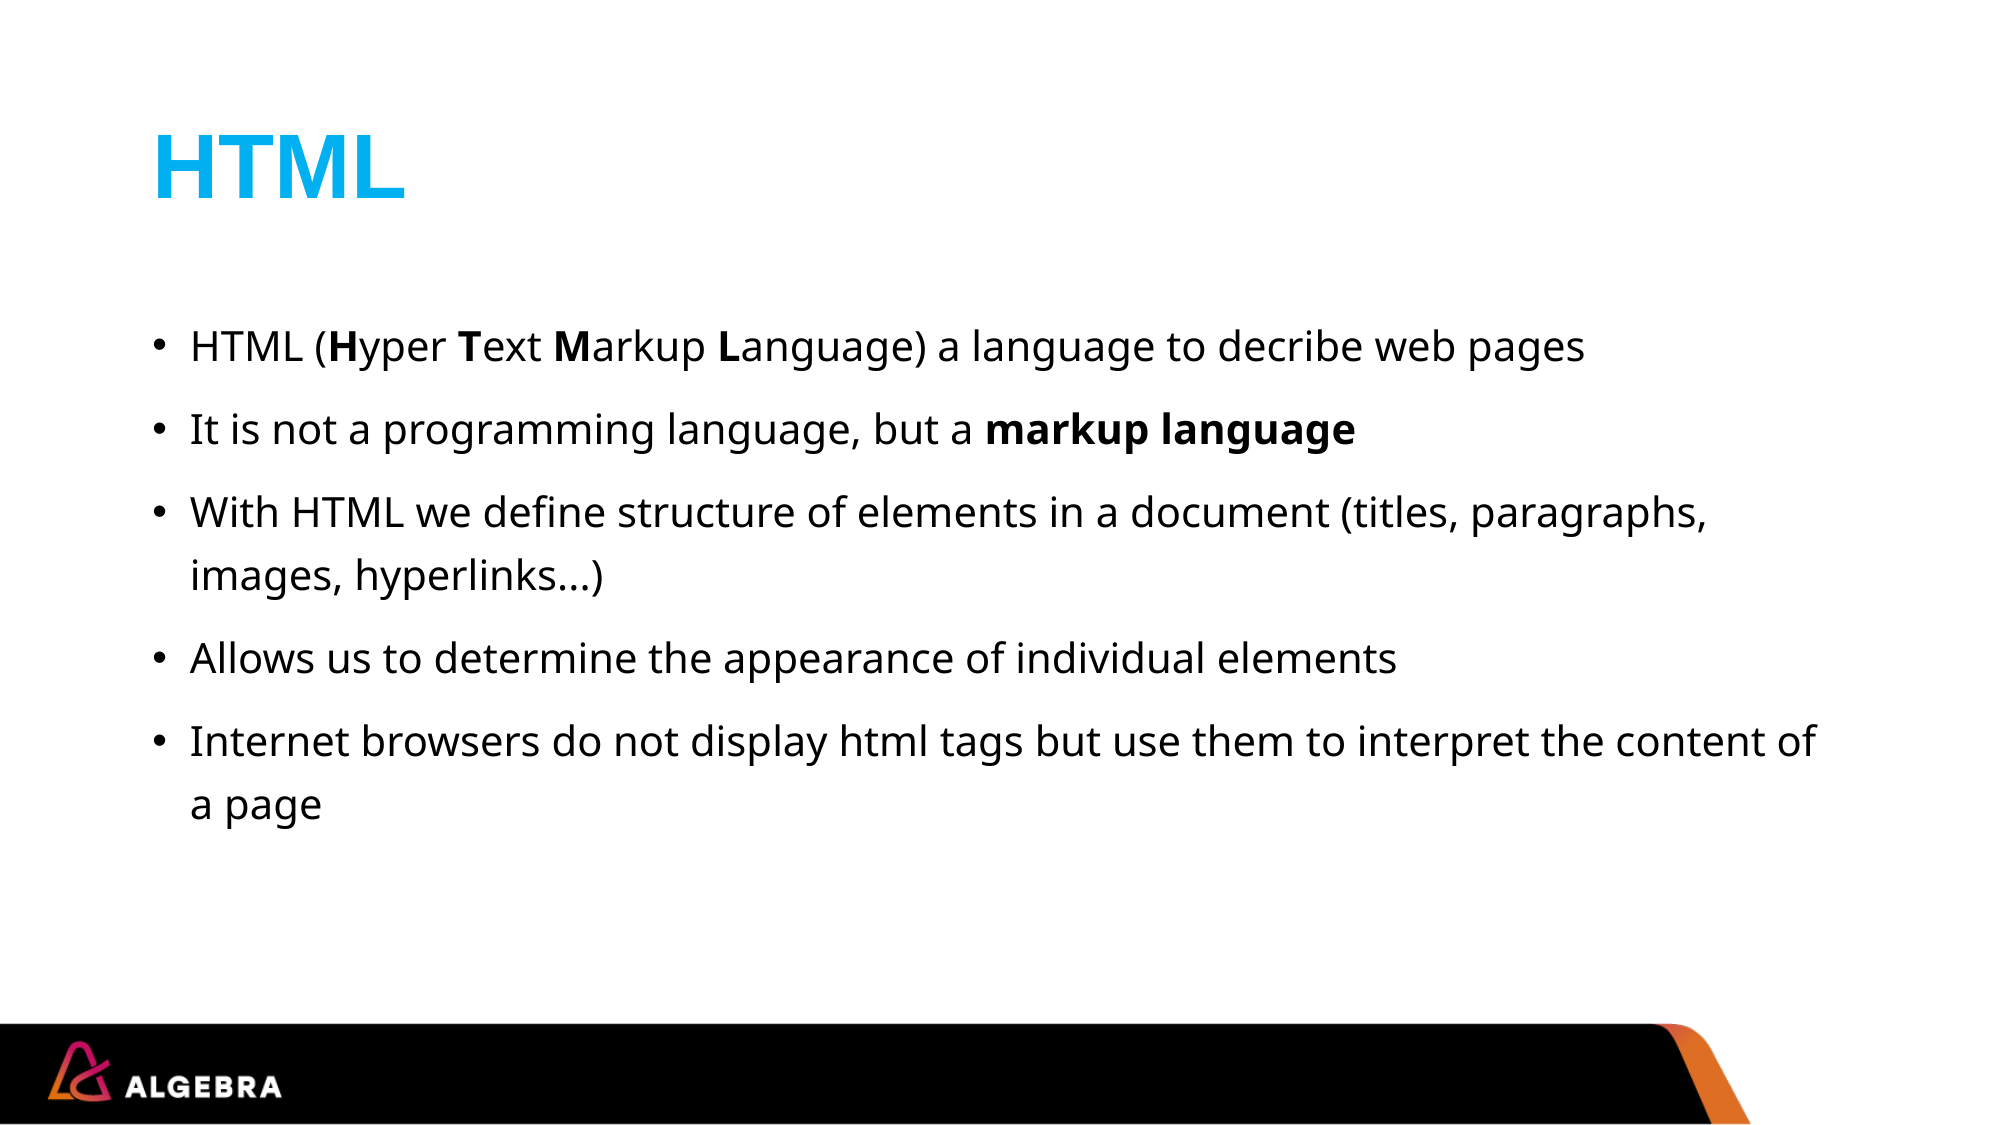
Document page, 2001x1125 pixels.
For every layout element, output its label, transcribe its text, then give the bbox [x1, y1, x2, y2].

picture [0, 1023, 1958, 1125]
list HTML (Hyper Text Markup Language) a language to decribe web pages It is not a programming language, but a markup language With HTML we define structure of elements in a document (titles, paragraphs, images, hyperlinks...) Allows us to determine the appearance of individual elements Internet browsers do not display html tags but use them to interpret the content of a page [137, 299, 1863, 1014]
title HTML [137, 59, 1863, 278]
